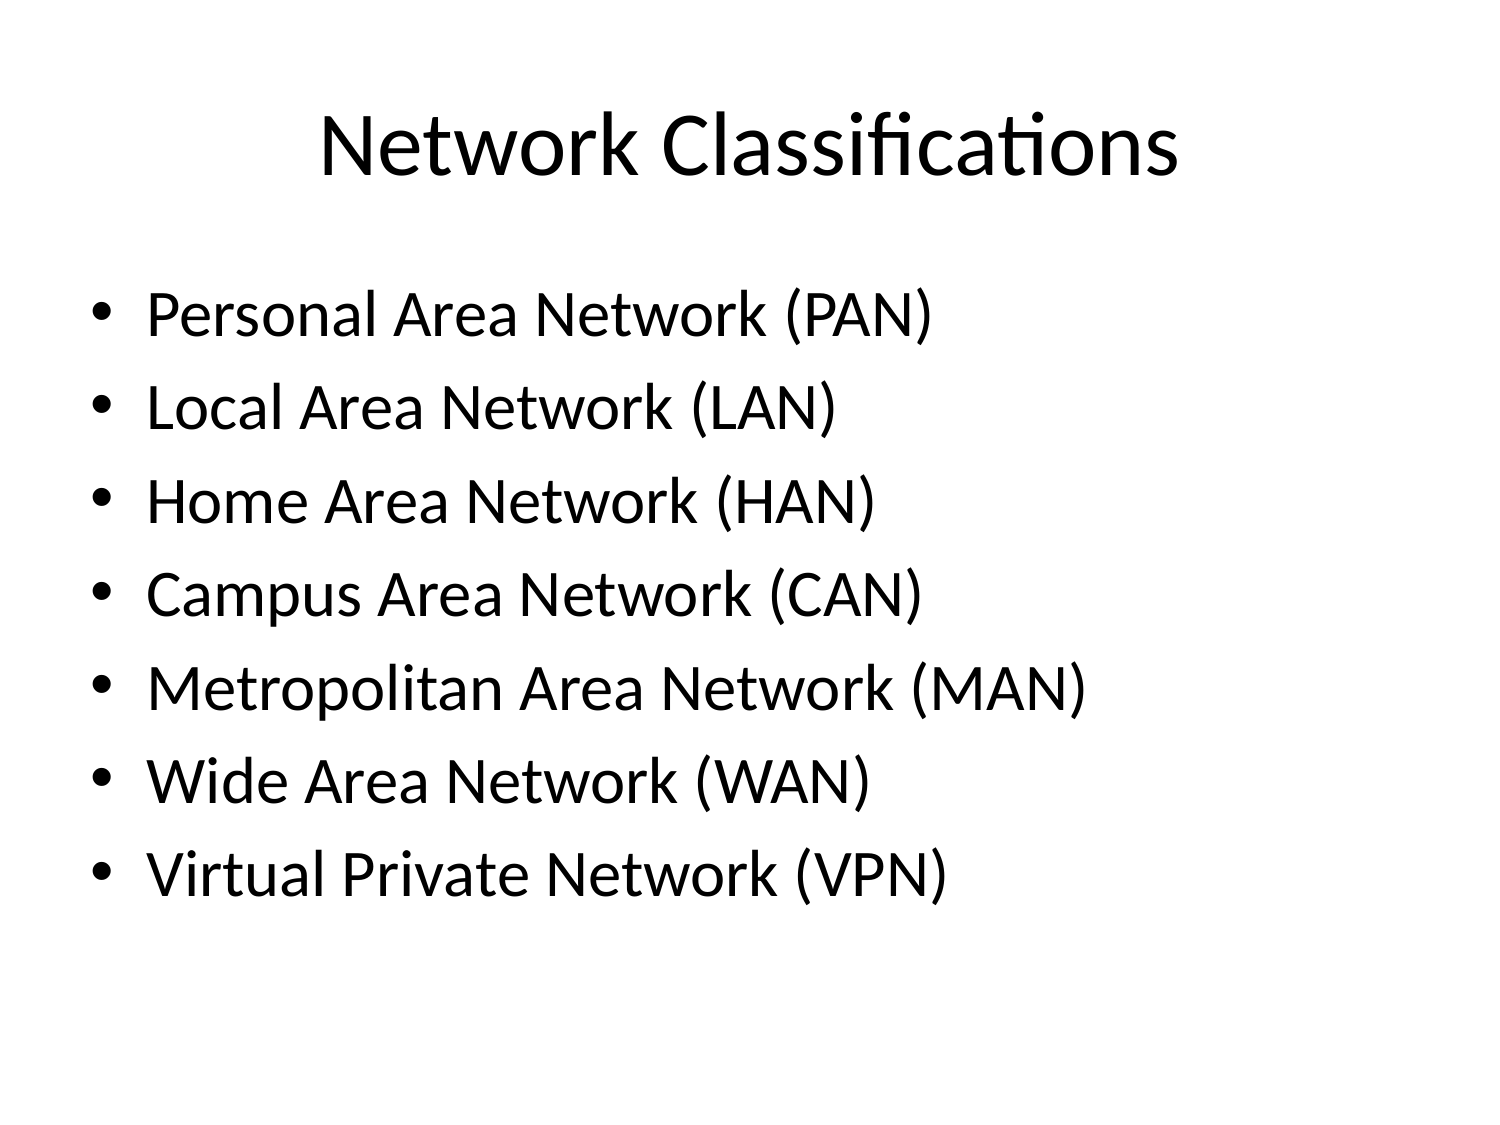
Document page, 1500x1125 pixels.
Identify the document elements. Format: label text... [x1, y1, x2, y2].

list Personal Area Network (PAN) Local Area Network (LAN) Home Area Network (HAN) Campus Area Network (CAN) Metropolitan Area Network (MAN) Wide Area Network (WAN) Virtual Private Network (VPN) [75, 262, 1425, 1005]
title Network Classifications [75, 45, 1425, 233]
